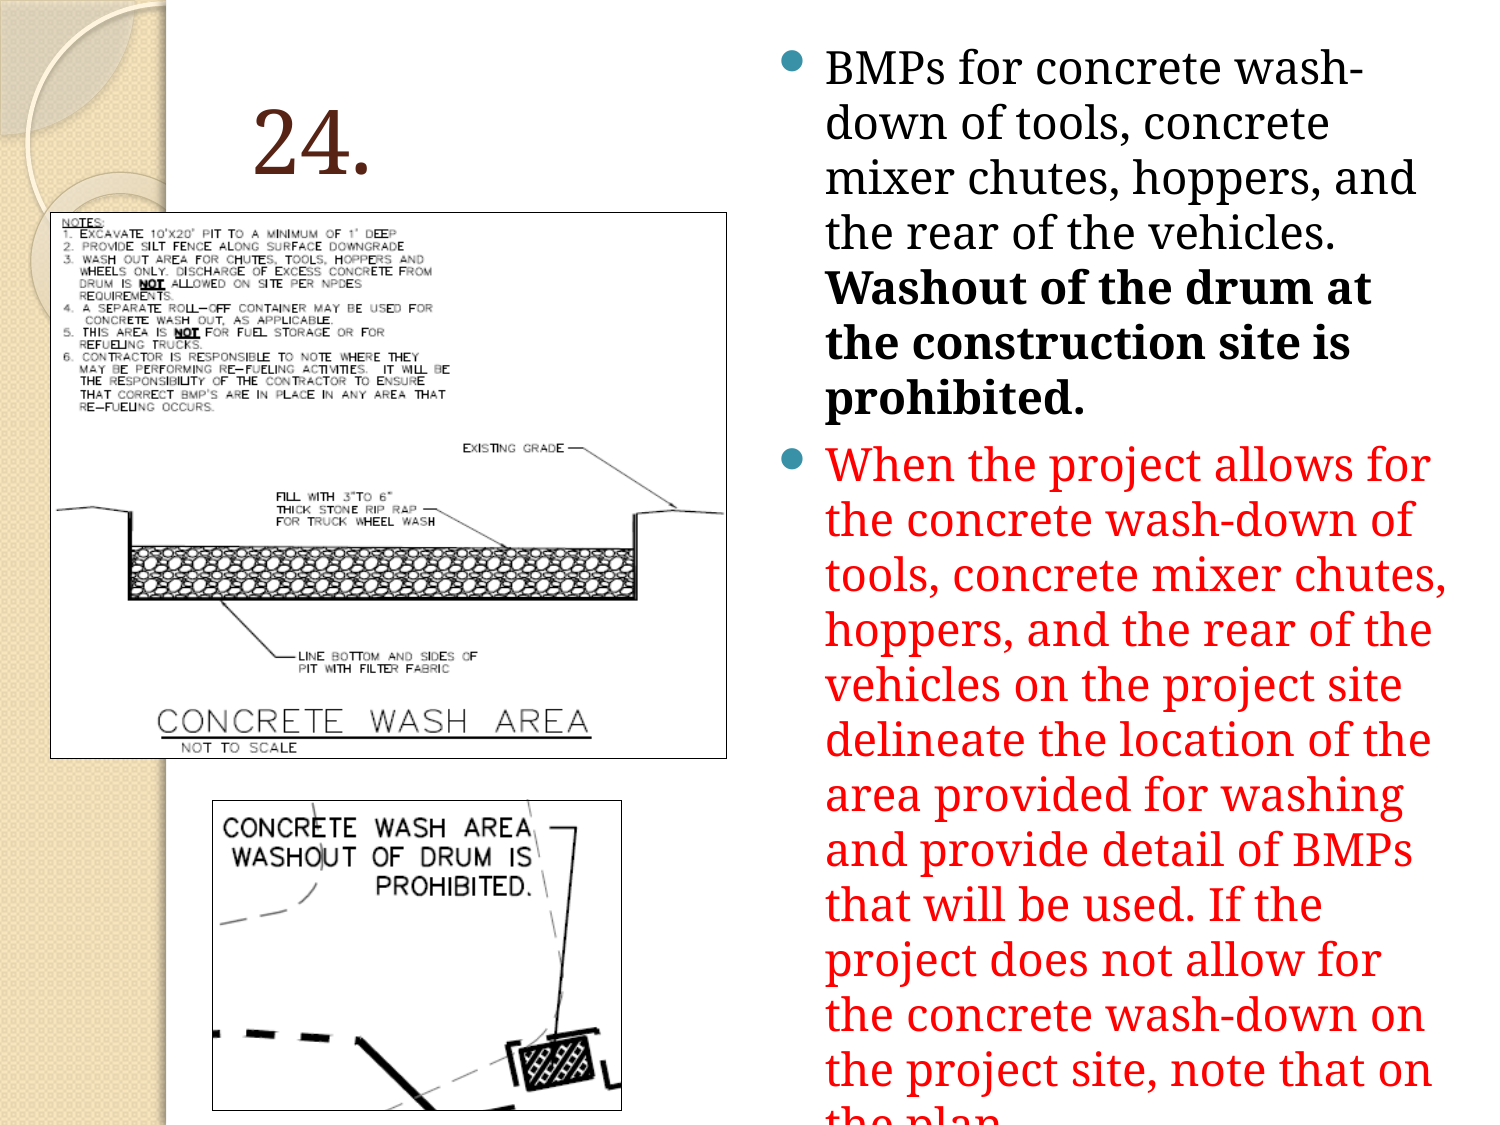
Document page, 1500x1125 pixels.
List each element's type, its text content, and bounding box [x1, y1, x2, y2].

list BMPs for concrete wash-down of tools, concrete mixer chutes, hoppers, and the rear of the vehicles. Washout of the drum at the construction site is prohibited. When the project allows for the concrete wash-down of tools, concrete mixer chutes, hoppers, and the rear of the vehicles on the project site delineate the location of the area provided for washing and provide detail of BMPs that will be used. If the project does not allow for the concrete wash-down on the project site, note that on the plan. [750, 31, 1465, 1097]
picture [212, 799, 623, 1111]
picture [49, 212, 727, 760]
title 24. [235, 45, 750, 233]
